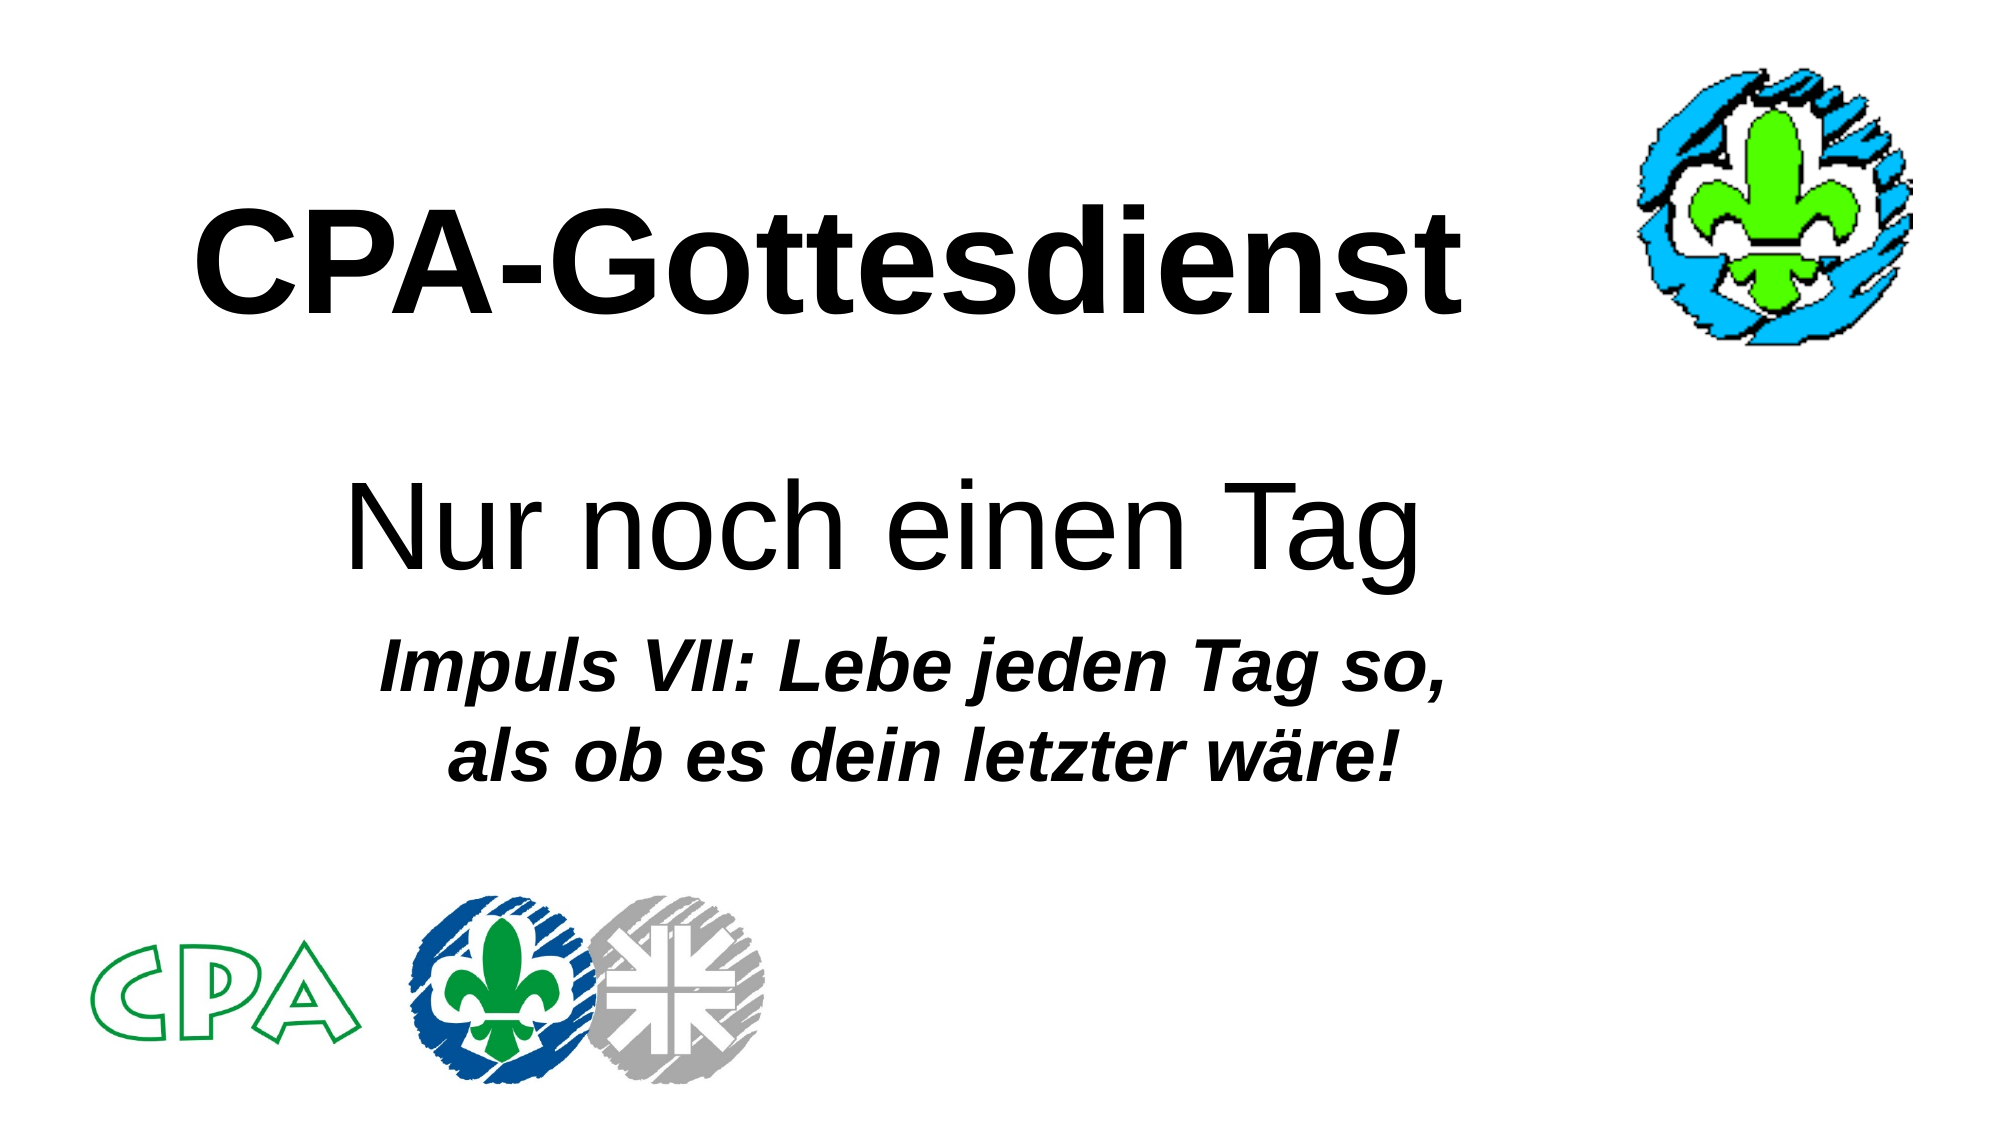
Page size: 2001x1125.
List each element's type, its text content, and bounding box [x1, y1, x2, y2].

title CPA-Gottesdienst [114, 133, 1543, 375]
text_box Impuls VII: Lebe jeden Tag so, als ob es dein letzter wäre! [208, 608, 1642, 804]
picture [1628, 66, 1913, 350]
picture [90, 893, 768, 1085]
subtitle Nur noch einen Tag [303, 437, 1464, 608]
